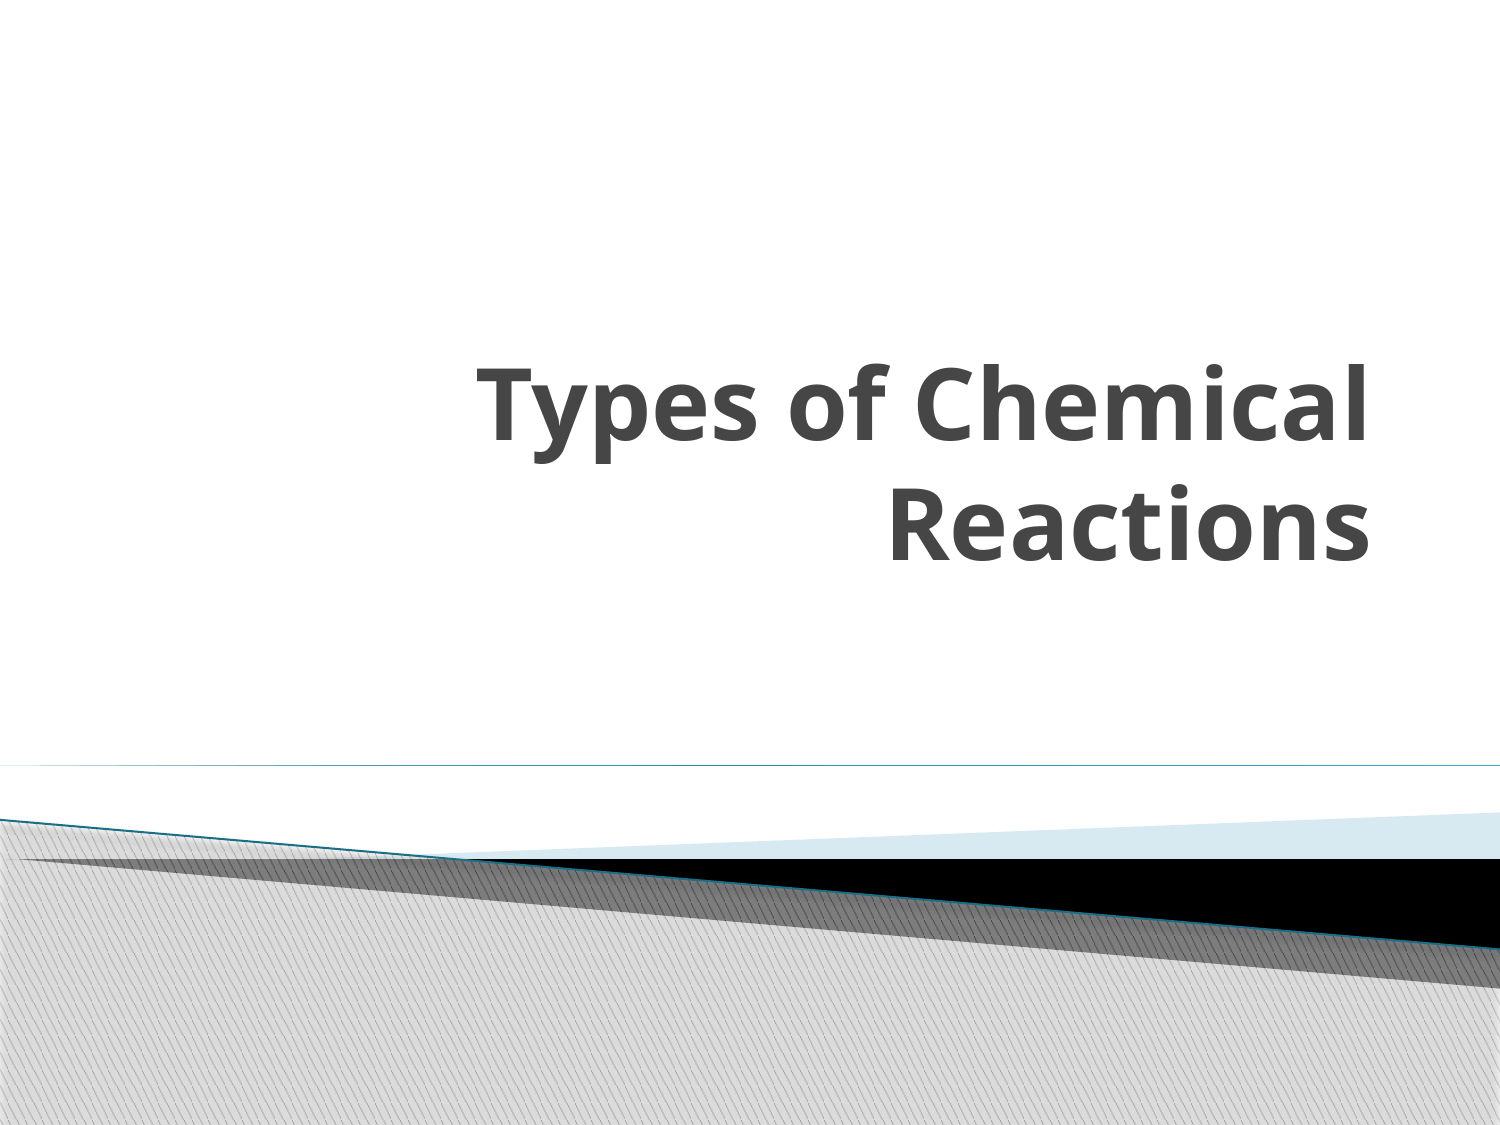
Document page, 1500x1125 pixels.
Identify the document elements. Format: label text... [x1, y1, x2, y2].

title Types of Chemical Reactions [112, 287, 1388, 588]
picture [5, 859, 1500, 989]
